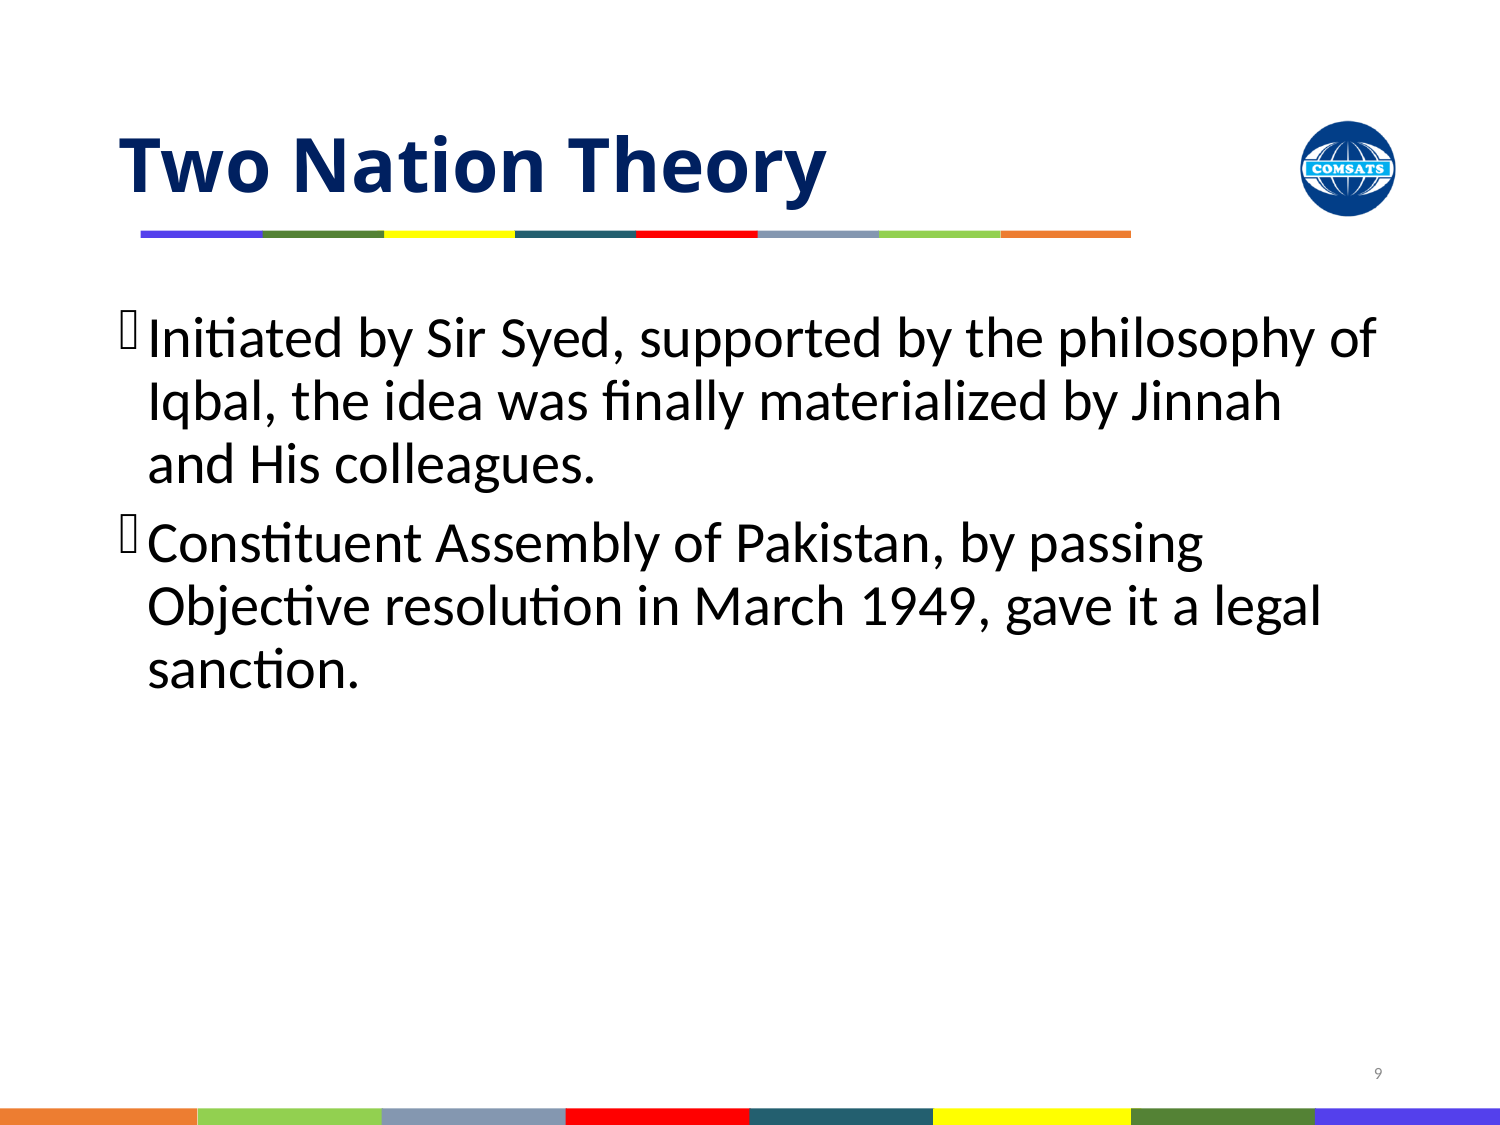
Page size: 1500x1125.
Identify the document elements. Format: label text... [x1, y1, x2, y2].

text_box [0, 1108, 1500, 1125]
list Initiated by Sir Syed, supported by the philosophy of Iqbal, the idea was finally materialized by Jinnah and His colleagues. Constituent Assembly of Pakistan, by passing Objective resolution in March 1949, gave it a legal sanction. [103, 299, 1398, 1014]
title Two Nation Theory [103, 60, 1398, 278]
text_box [140, 230, 1131, 239]
slide_number 9 [1060, 1042, 1398, 1103]
